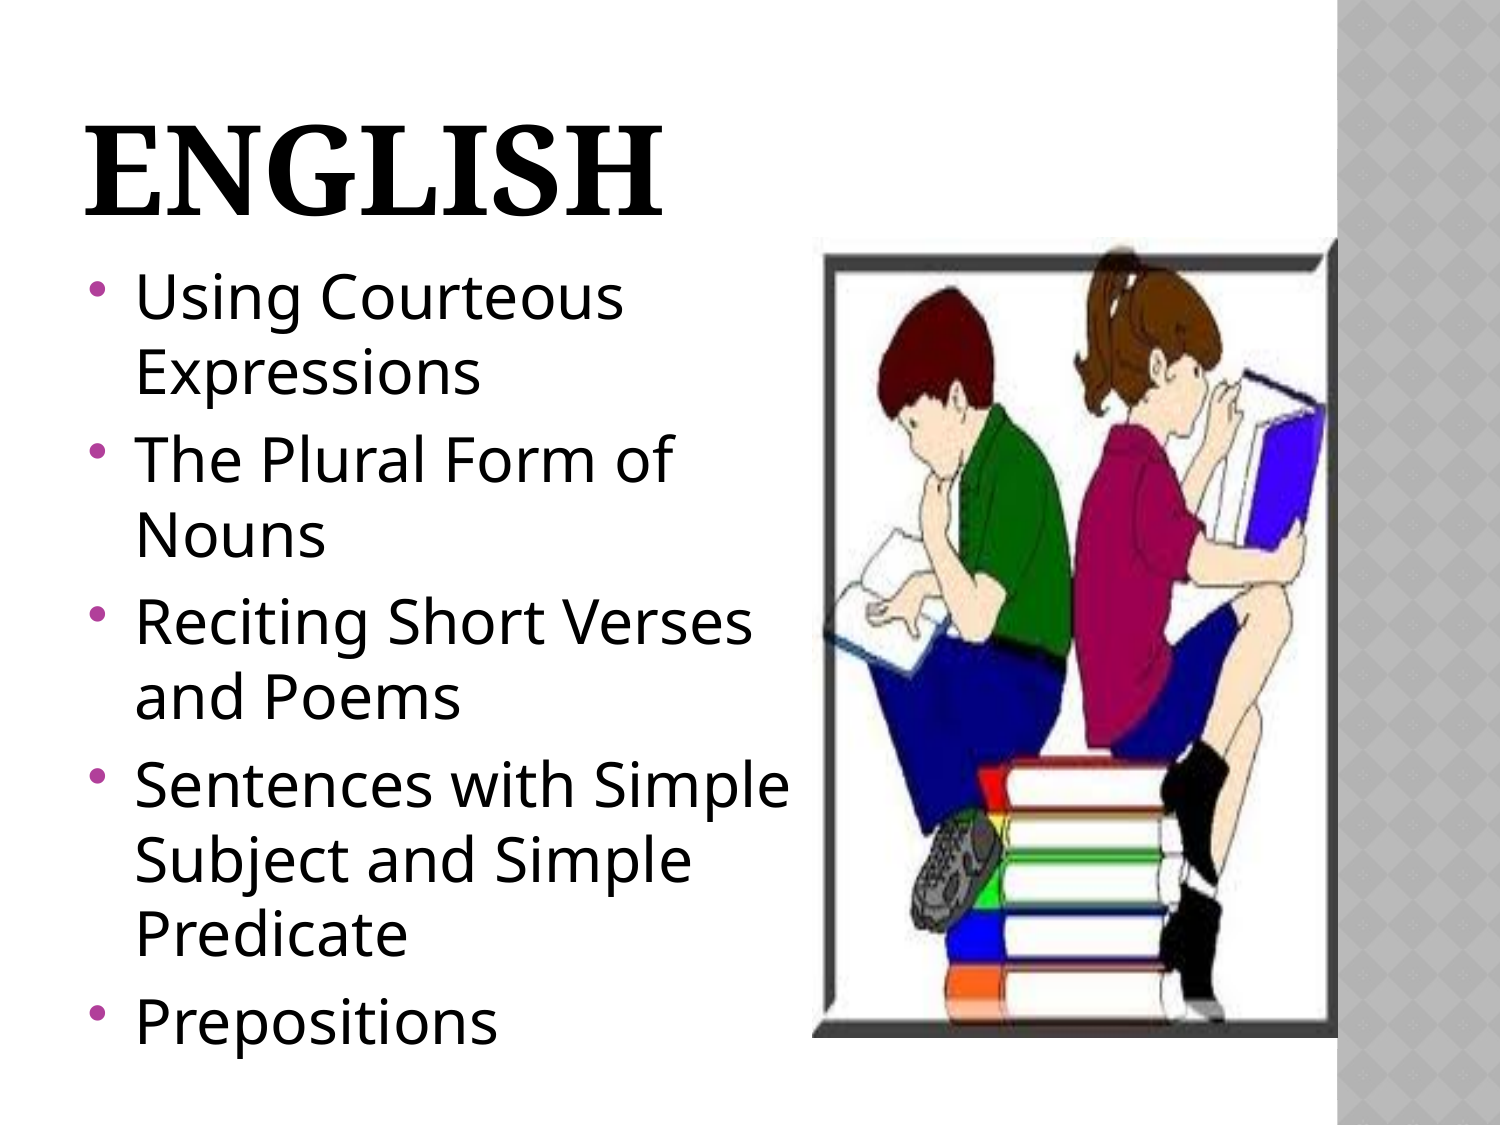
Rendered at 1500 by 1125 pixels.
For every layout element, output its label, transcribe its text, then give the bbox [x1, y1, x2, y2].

list Using Courteous Expressions The Plural Form of Nouns Reciting Short Verses and Poems Sentences with Simple Subject and Simple Predicate Prepositions [75, 249, 813, 1088]
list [811, 237, 1338, 1038]
title English [75, 52, 1263, 240]
